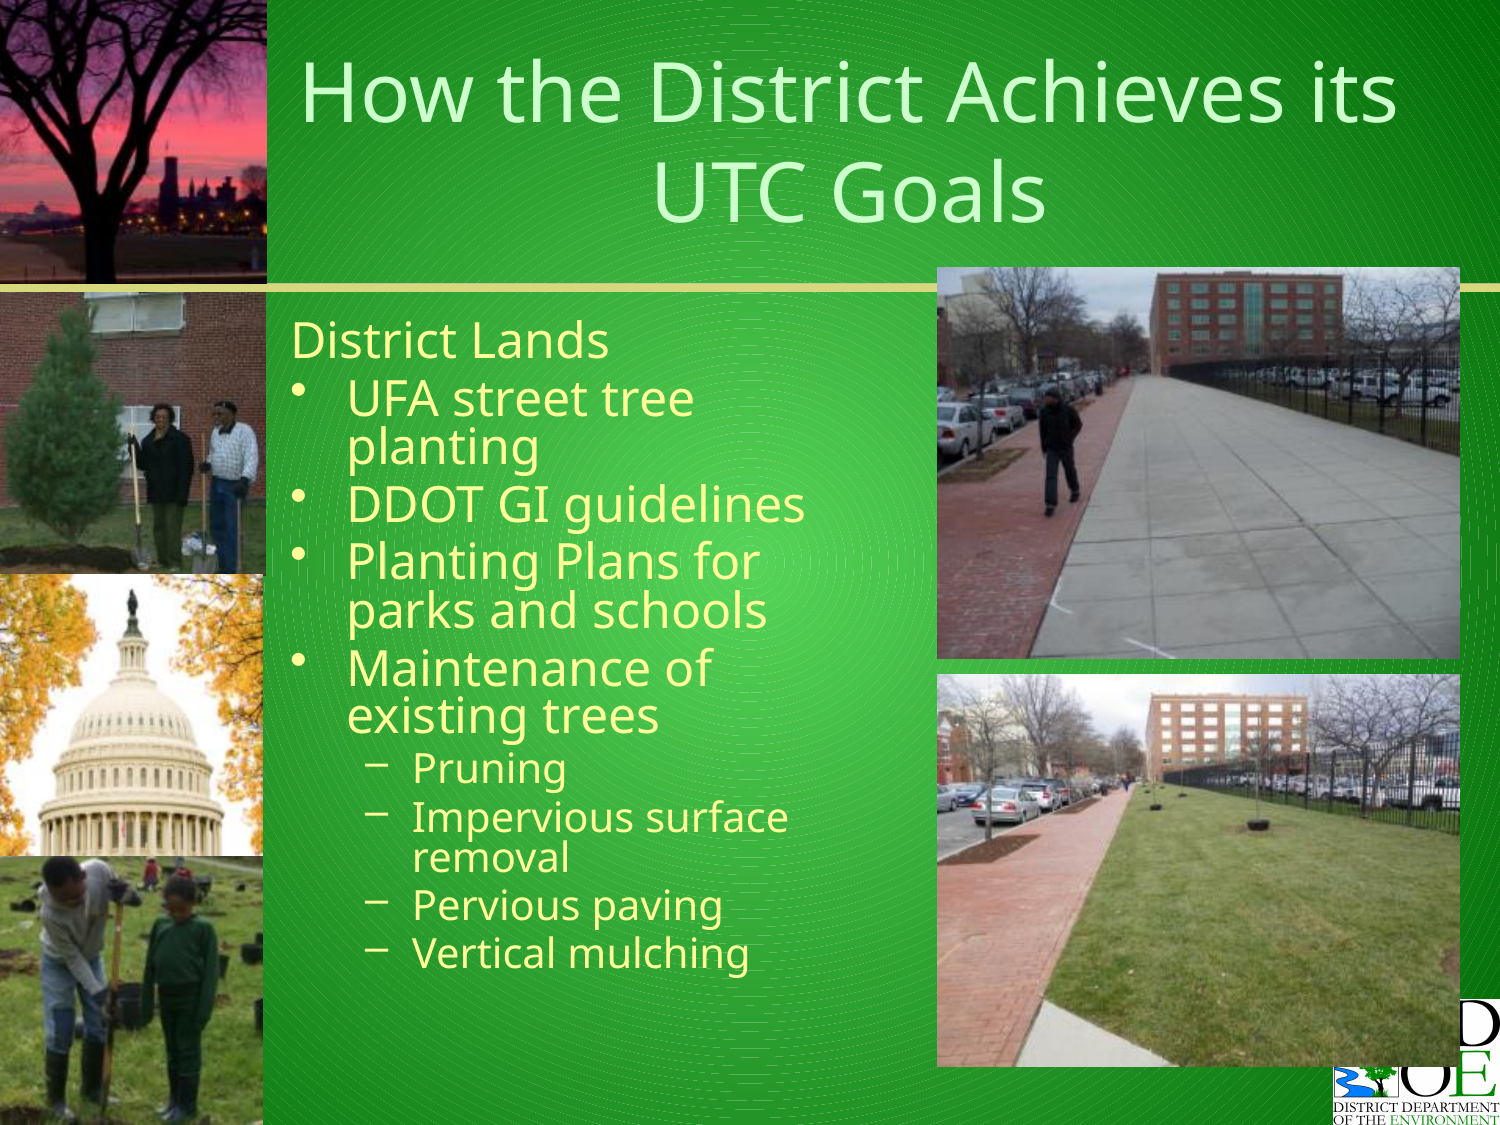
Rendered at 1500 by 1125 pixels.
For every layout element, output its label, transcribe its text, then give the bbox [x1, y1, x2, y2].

list District Lands UFA street tree planting DDOT GI guidelines Planting Plans for parks and schools Maintenance of existing trees Pruning Impervious surface removal Pervious paving Vertical mulching [274, 312, 869, 1006]
picture [937, 674, 1500, 1125]
picture [0, 0, 267, 287]
picture [937, 267, 1460, 660]
title How the District Achieves its UTC Goals [274, 44, 1426, 233]
picture [0, 291, 269, 1125]
